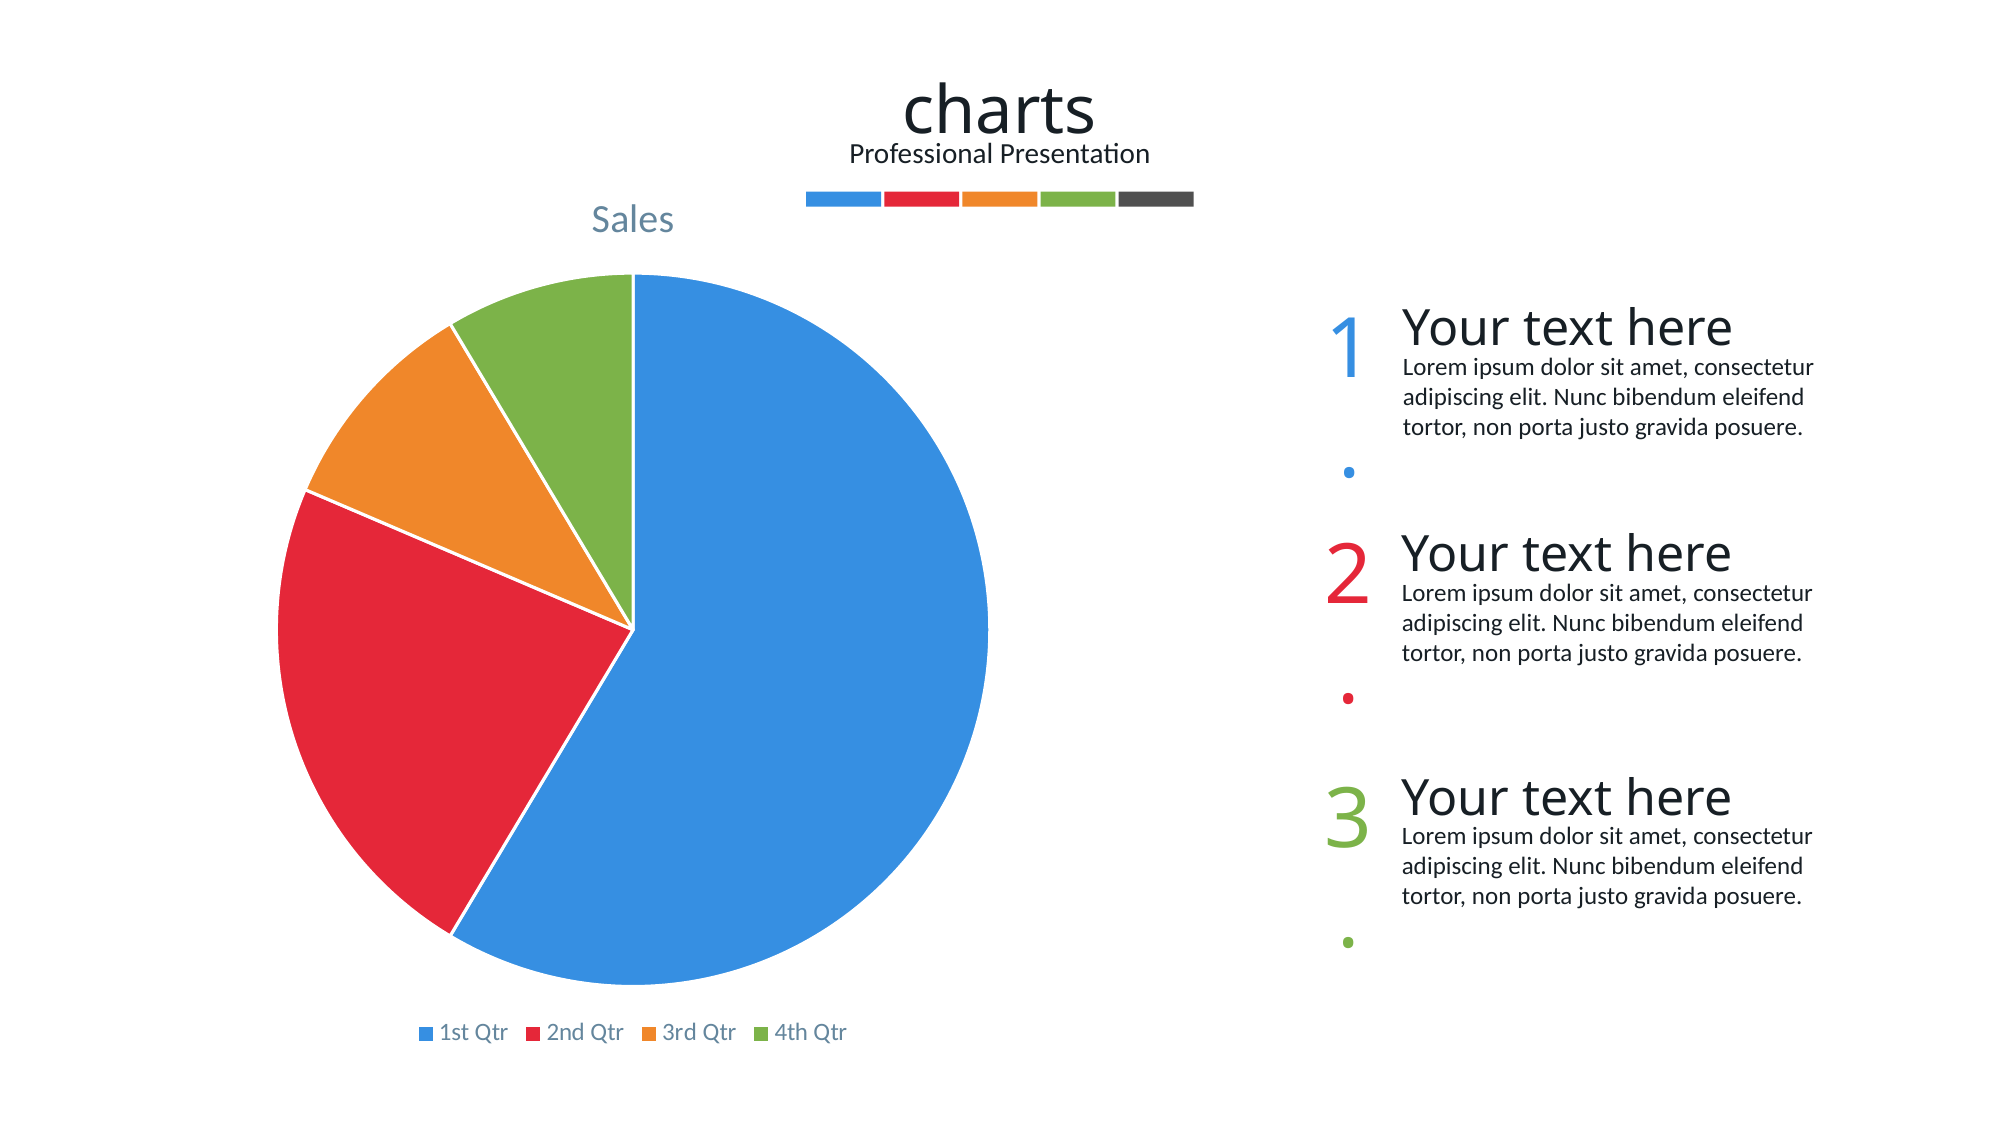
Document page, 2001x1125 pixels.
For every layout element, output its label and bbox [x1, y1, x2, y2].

text_box [1308, 756, 1863, 919]
text_box [0, 59, 2000, 207]
chart [0, 163, 1300, 1053]
text_box [1308, 513, 1863, 676]
text_box [1309, 286, 1864, 449]
